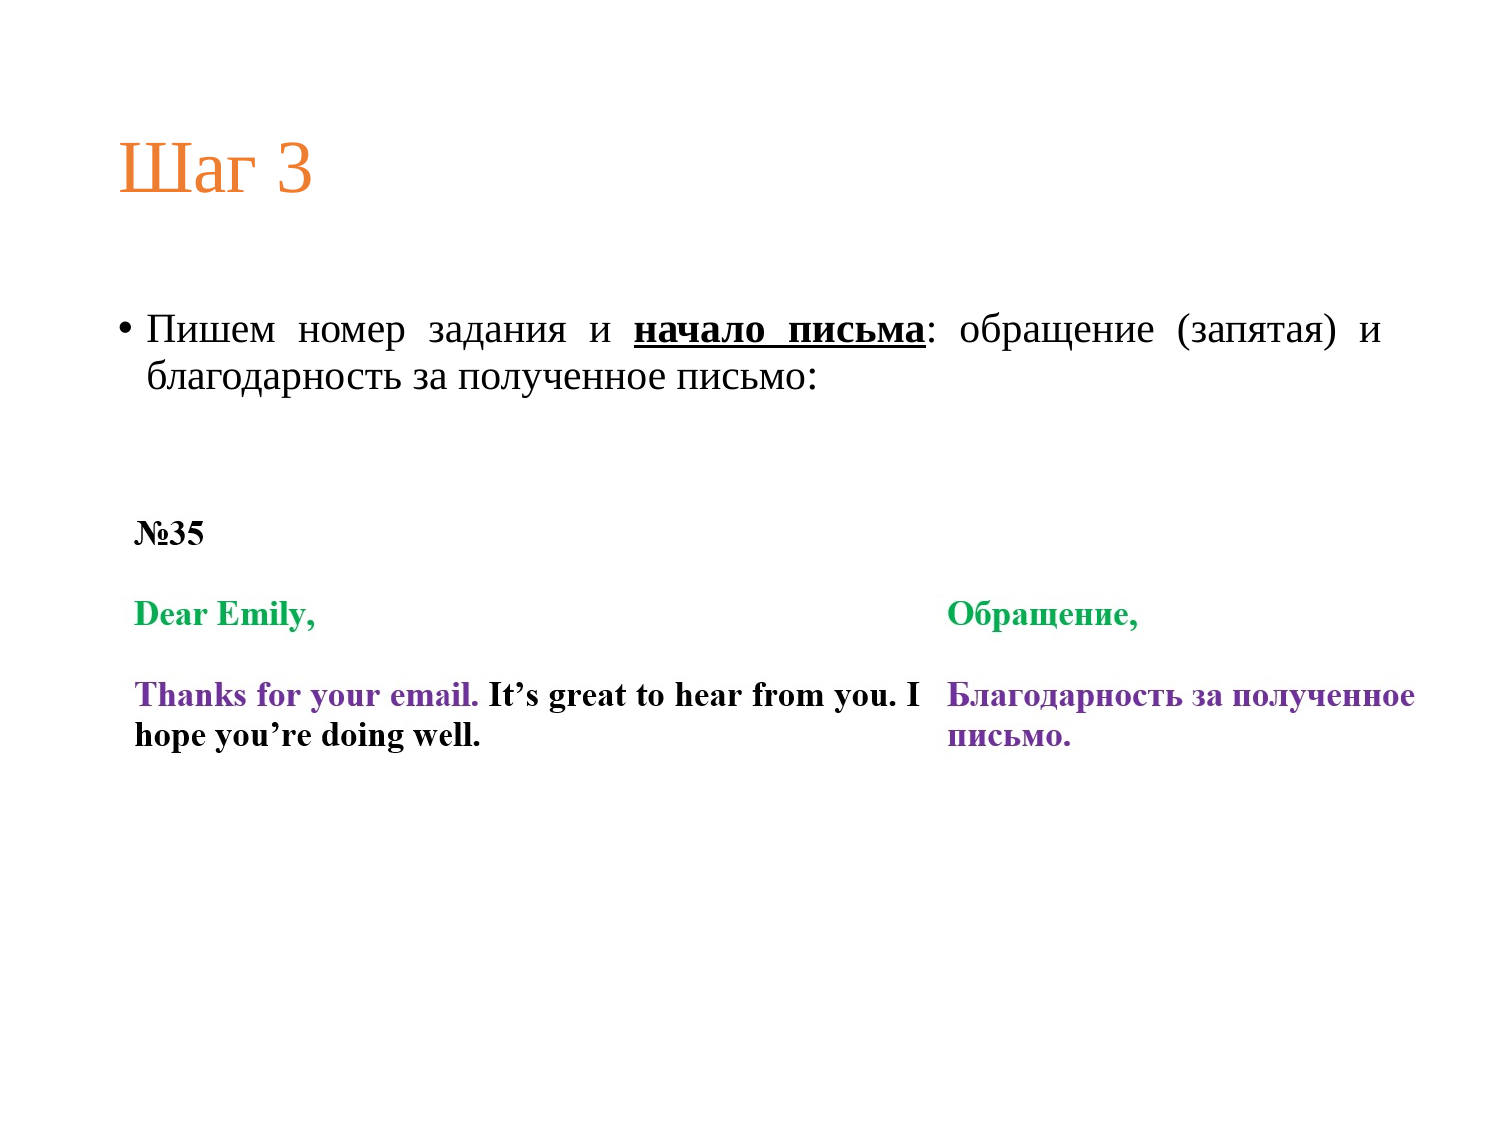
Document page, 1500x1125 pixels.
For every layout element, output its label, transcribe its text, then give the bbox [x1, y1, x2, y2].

title Шаг 3 [103, 59, 1397, 278]
picture [123, 515, 1423, 786]
list Пишем номер задания и начало письма: обращение (запятая) и благодарность за полученное письмо: [103, 299, 1397, 1014]
